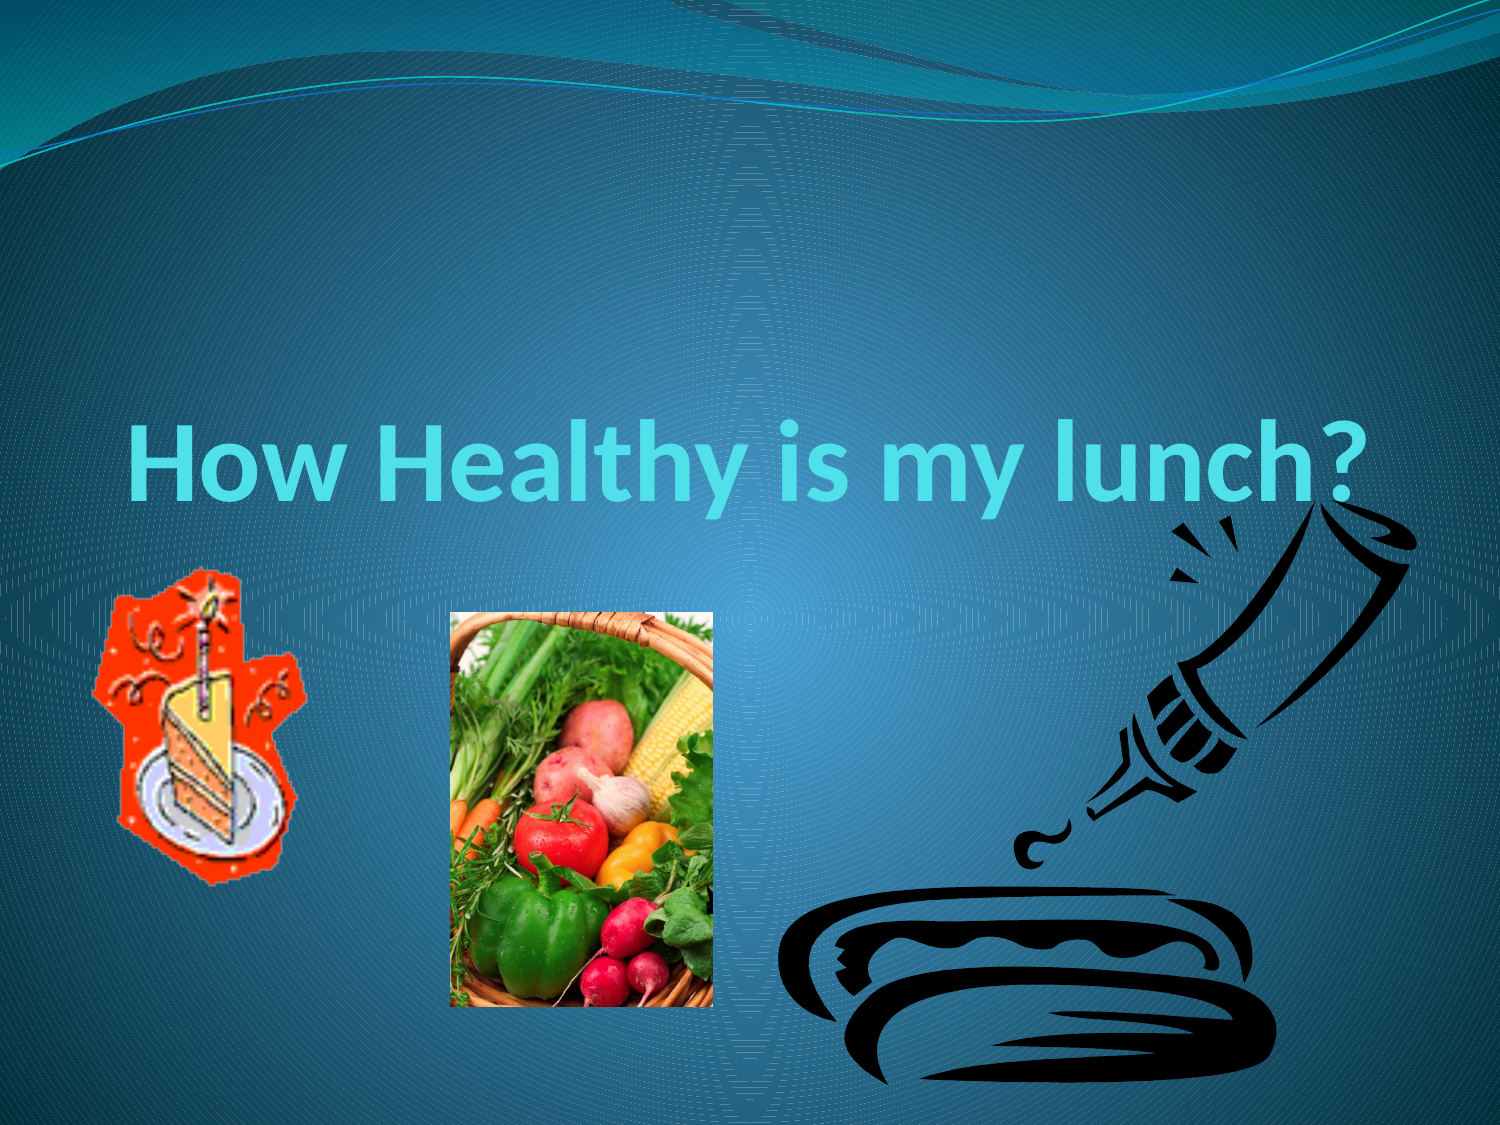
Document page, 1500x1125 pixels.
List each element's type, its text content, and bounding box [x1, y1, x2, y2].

picture [762, 499, 1422, 1094]
picture [449, 612, 714, 1007]
title How Healthy is my lunch? [87, 224, 1376, 525]
picture [87, 562, 312, 894]
